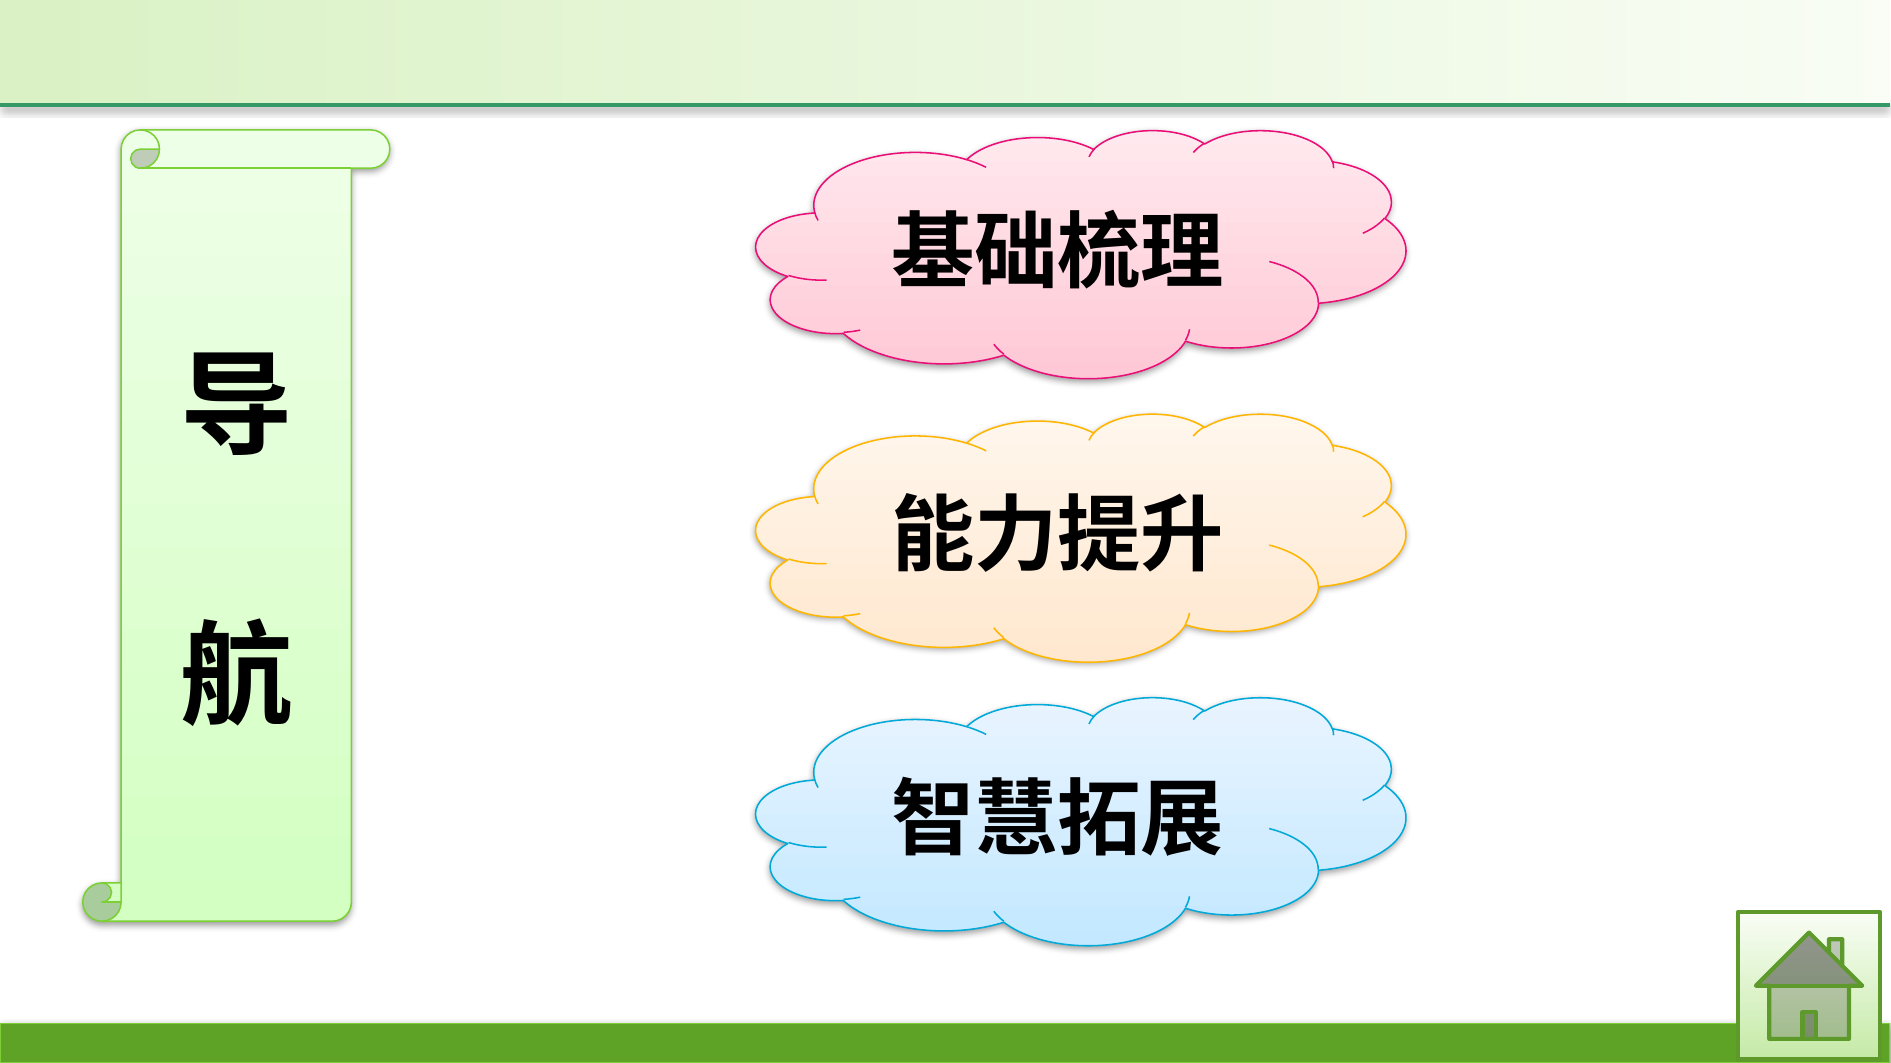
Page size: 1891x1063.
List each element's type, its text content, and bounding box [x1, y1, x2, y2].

text_box [749, 692, 1403, 956]
text_box [754, 127, 1408, 391]
text_box 智慧拓展 [1403, 803, 1407, 833]
text_box [754, 406, 1408, 670]
text_box 导 航 [81, 129, 391, 923]
